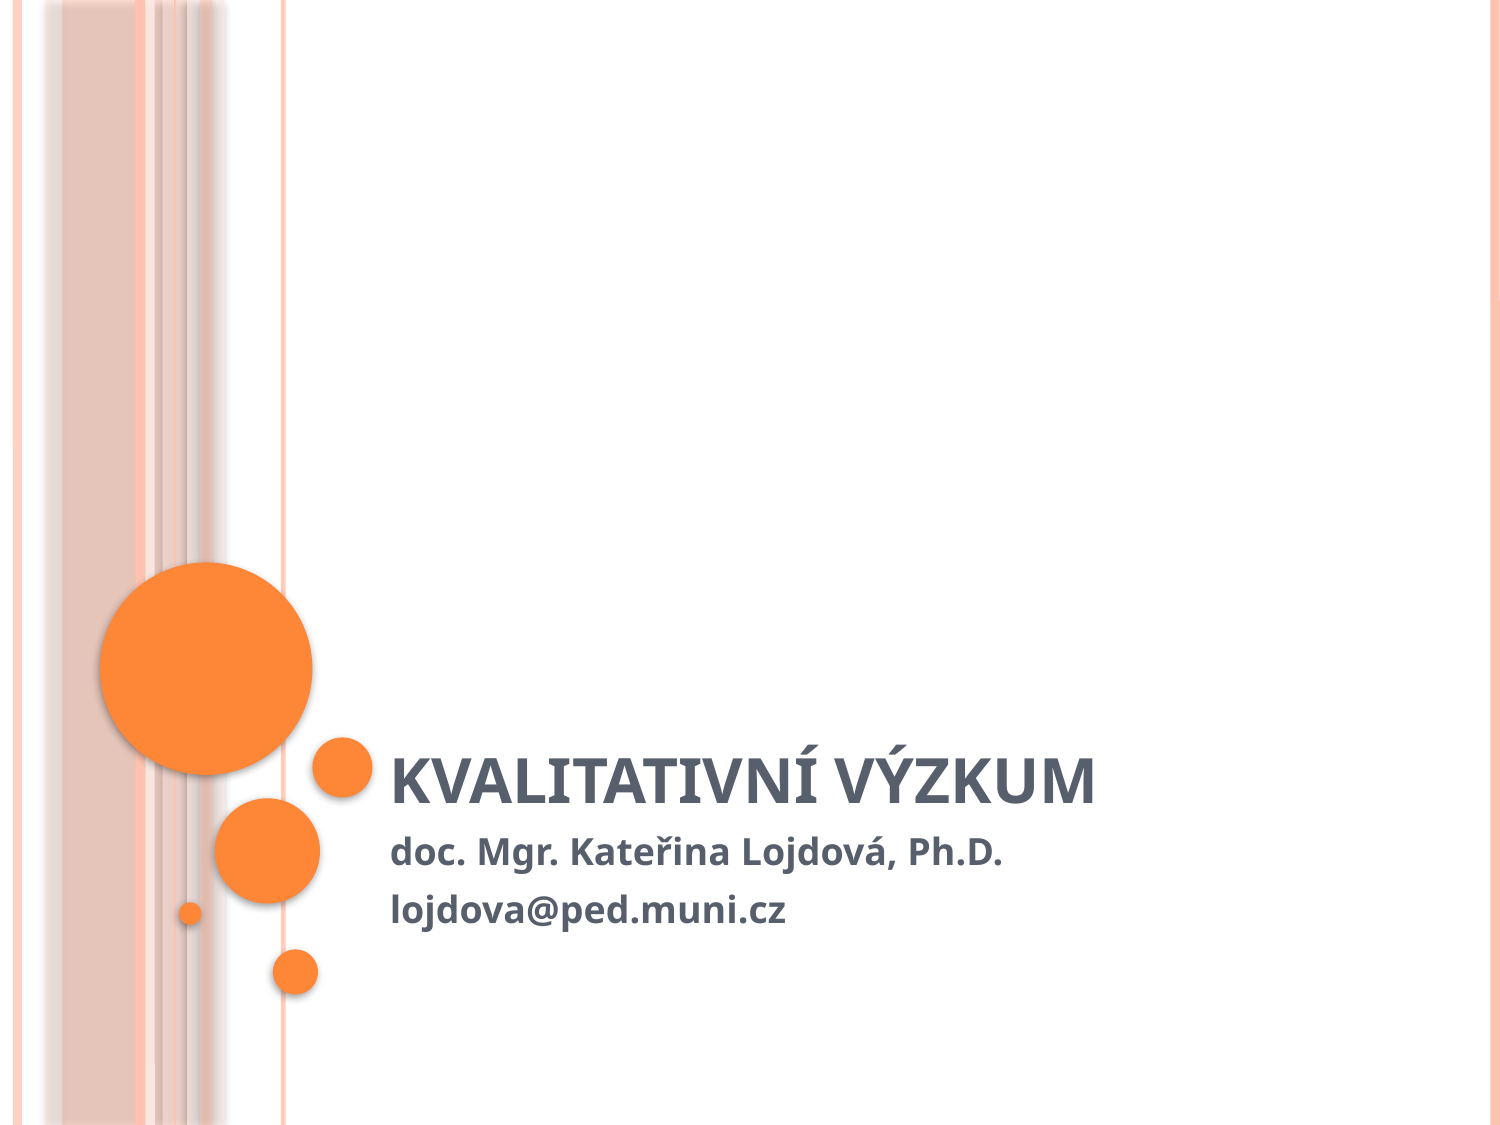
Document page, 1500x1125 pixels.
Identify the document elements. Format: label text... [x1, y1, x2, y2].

title Kvalitativní výzkum [375, 512, 1388, 820]
subtitle doc. Mgr. Kateřina Lojdová, Ph.D. lojdova@ped.muni.cz [375, 820, 1388, 1046]
